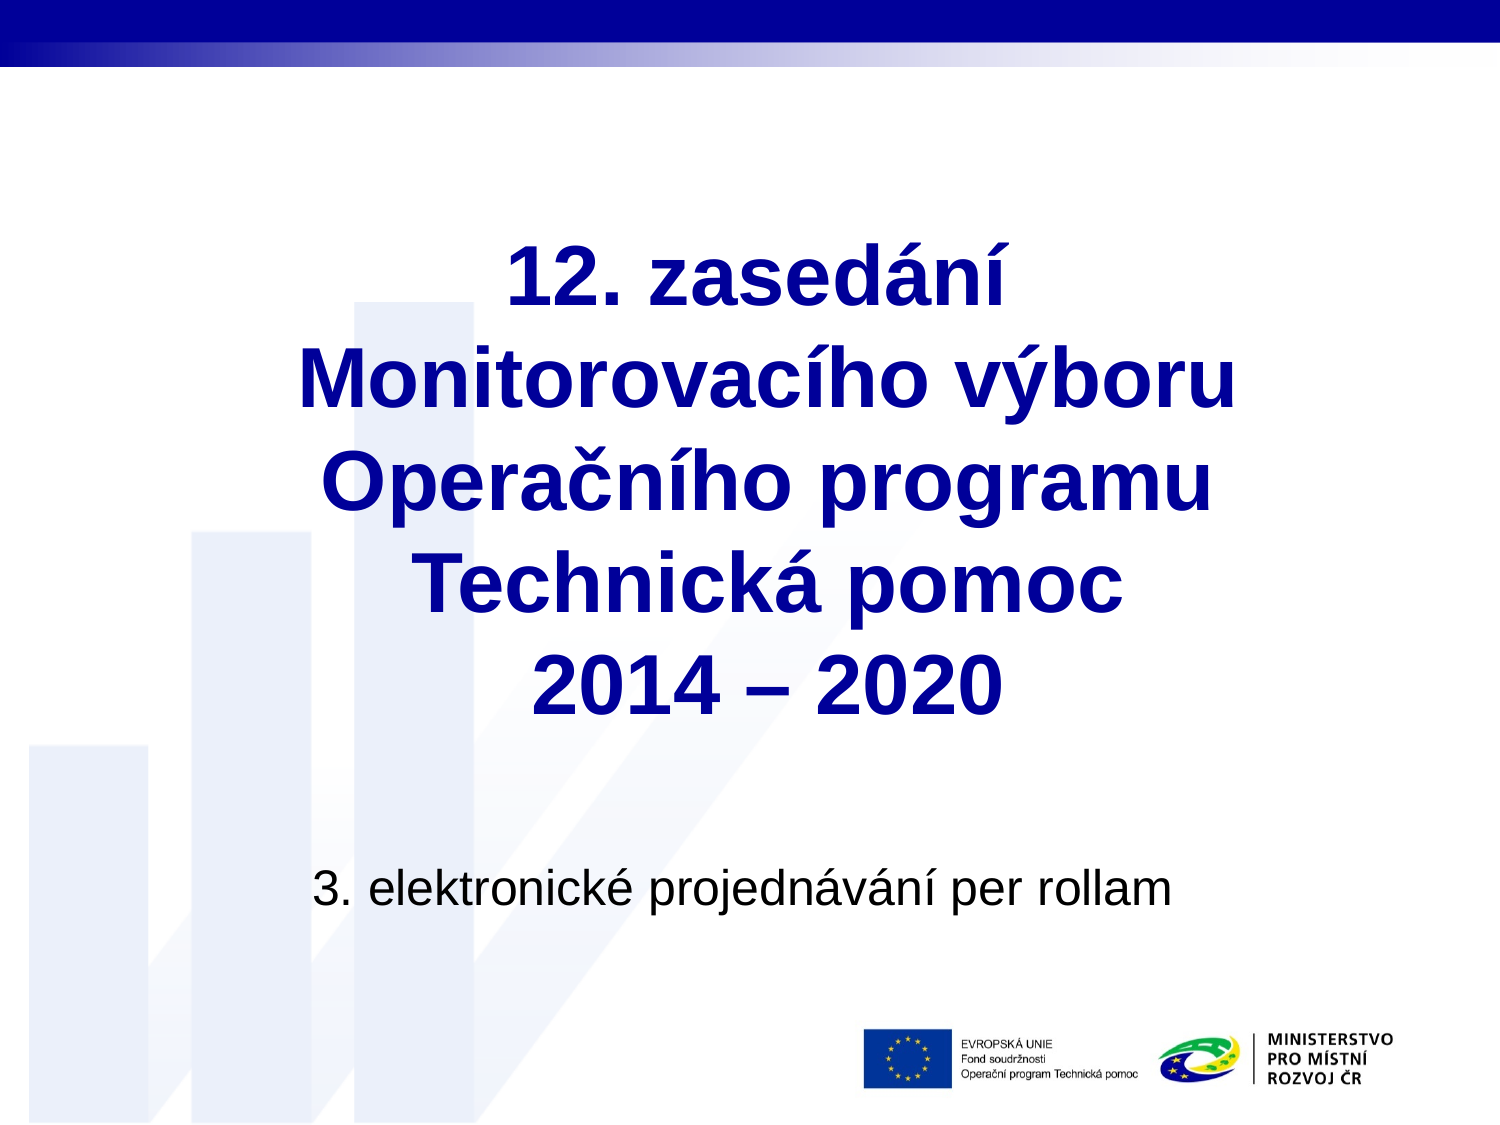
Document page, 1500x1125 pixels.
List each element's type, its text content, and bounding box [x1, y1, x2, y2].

title 12. zasedání Monitorovacího výboru Operačního programu Technická pomoc 2014 – 2020 [112, 208, 1425, 740]
subtitle 3. elektronické projednávání per rollam [112, 760, 1388, 973]
picture [29, 302, 1412, 1125]
